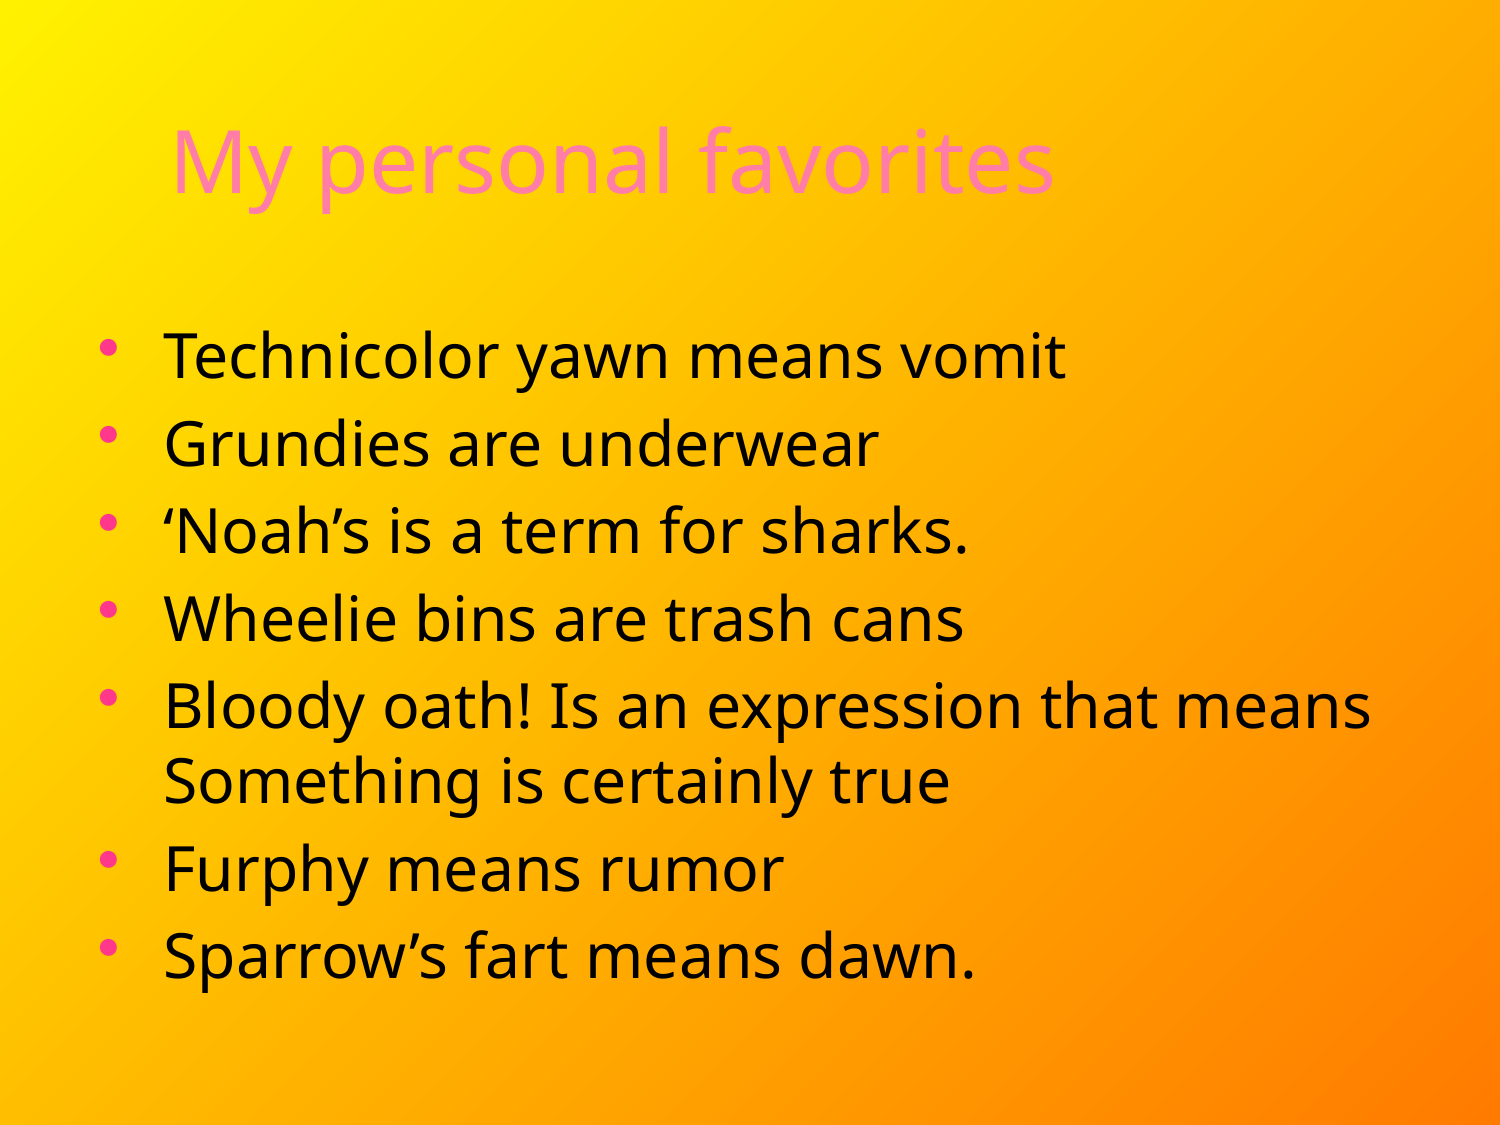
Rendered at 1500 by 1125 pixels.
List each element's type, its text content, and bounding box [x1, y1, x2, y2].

title My personal favorites [75, 43, 1425, 274]
list Technicolor yawn means vomit Grundies are underwear ‘Noah’s is a term for sharks. Wheelie bins are trash cans Bloody oath! Is an expression that means Something is certainly true Furphy means rumor Sparrow’s fart means dawn. [75, 308, 1425, 1059]
